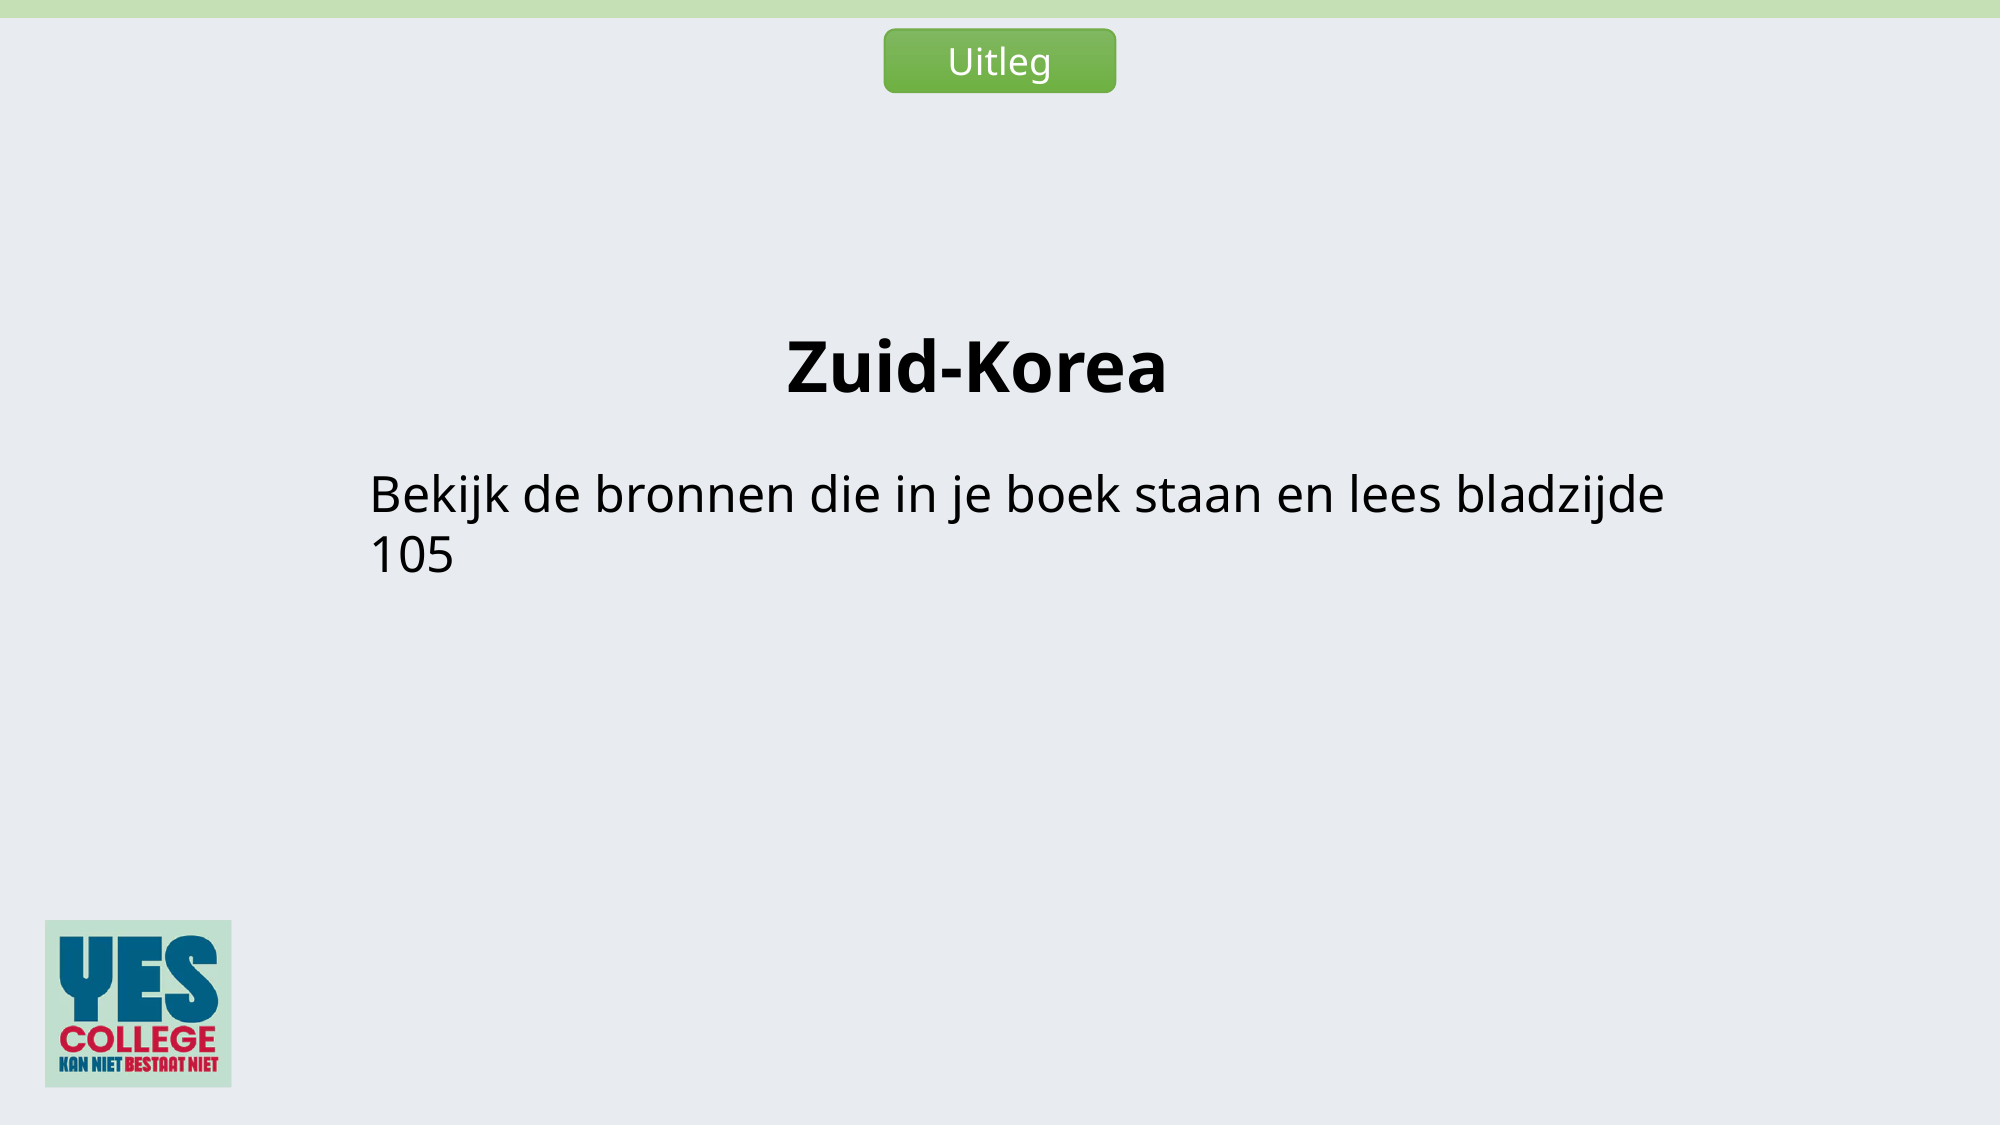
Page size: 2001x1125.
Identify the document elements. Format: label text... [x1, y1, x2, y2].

text_box Zuid-Korea [772, 314, 1957, 415]
text_box [0, 0, 2000, 18]
picture [0, 913, 356, 1093]
text_box Uitleg [883, 28, 1117, 94]
text_box Bekijk de bronnen die in je boek staan en lees bladzijde 105 [354, 455, 1731, 651]
